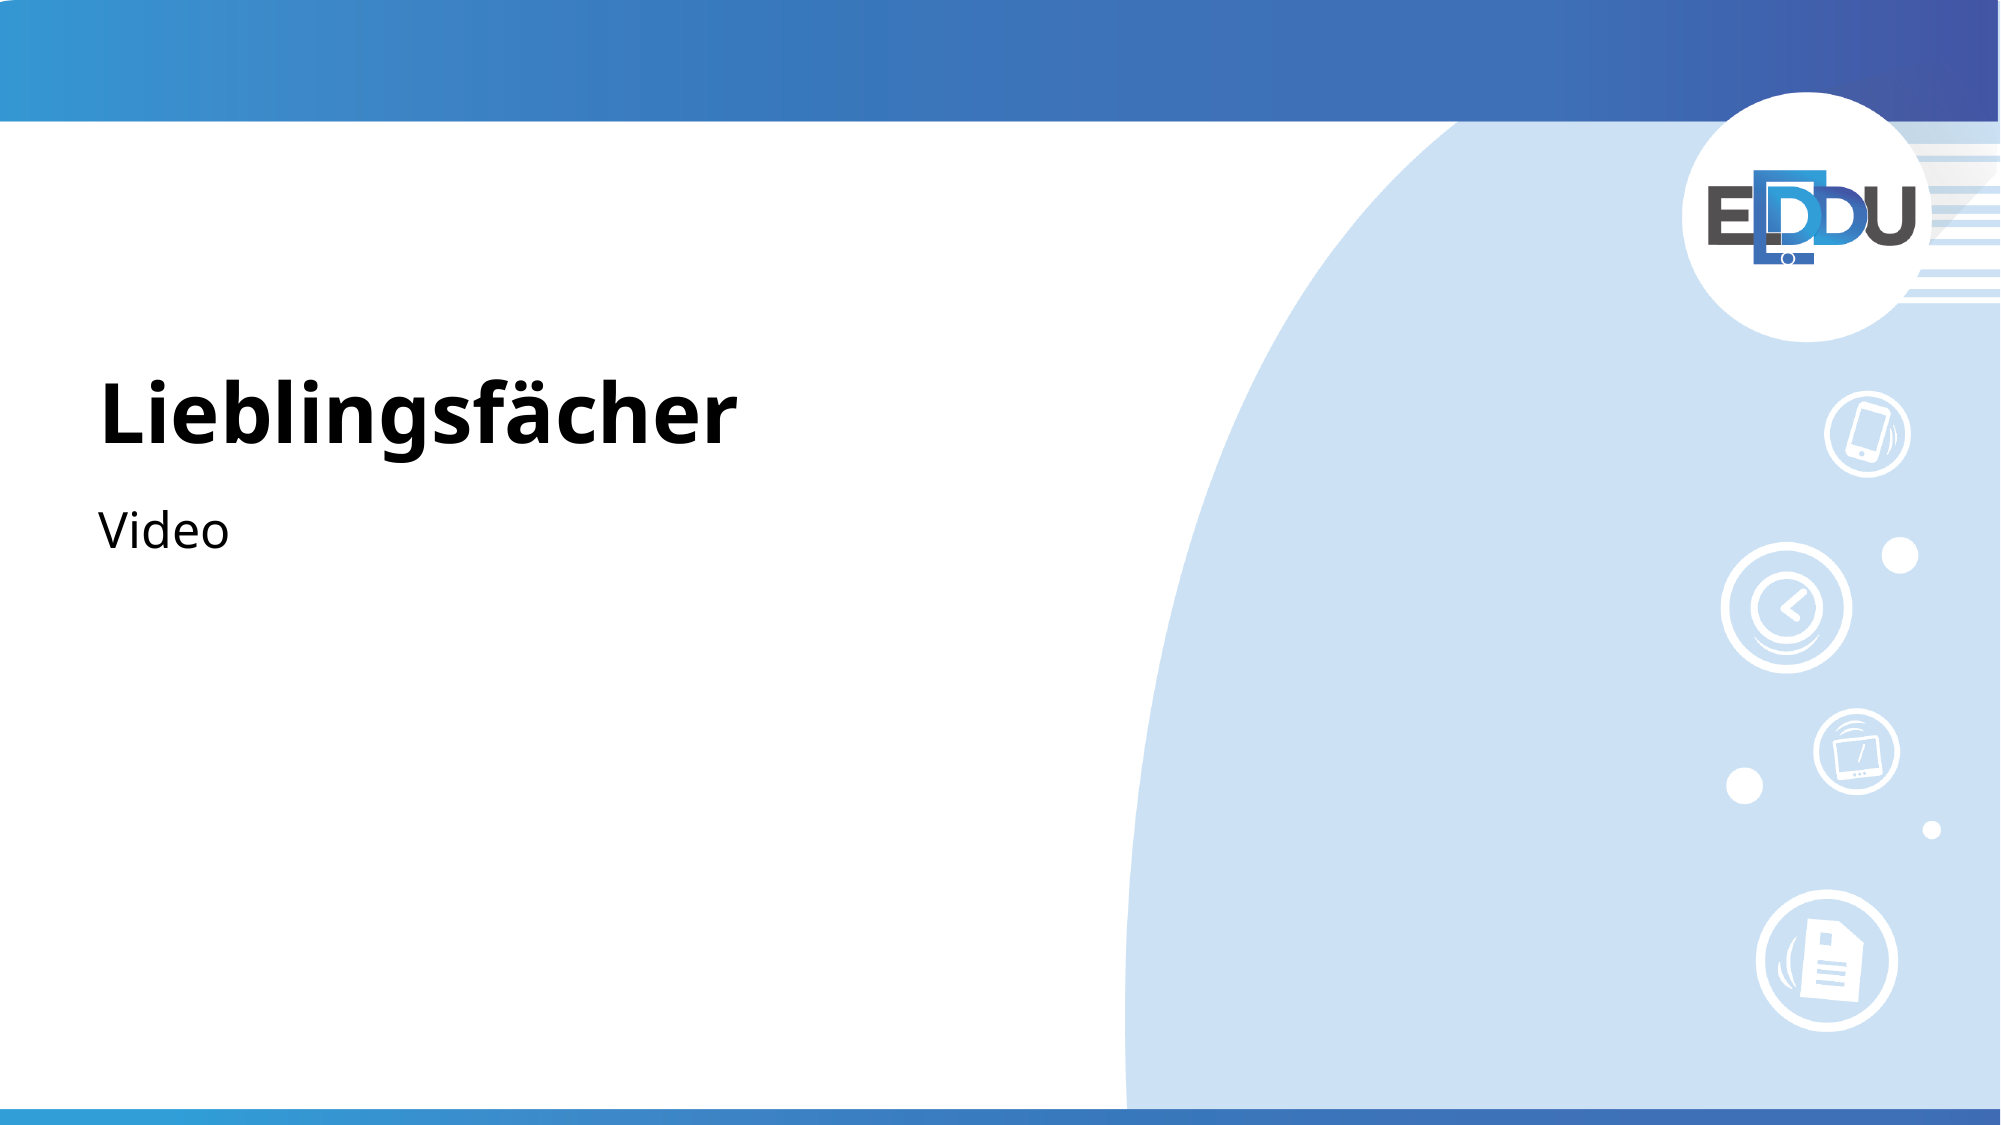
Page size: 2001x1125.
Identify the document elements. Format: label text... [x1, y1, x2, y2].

subtitle Video [83, 498, 1584, 661]
title Lieblingsfächer [83, 195, 1584, 470]
picture [0, 0, 2001, 1125]
